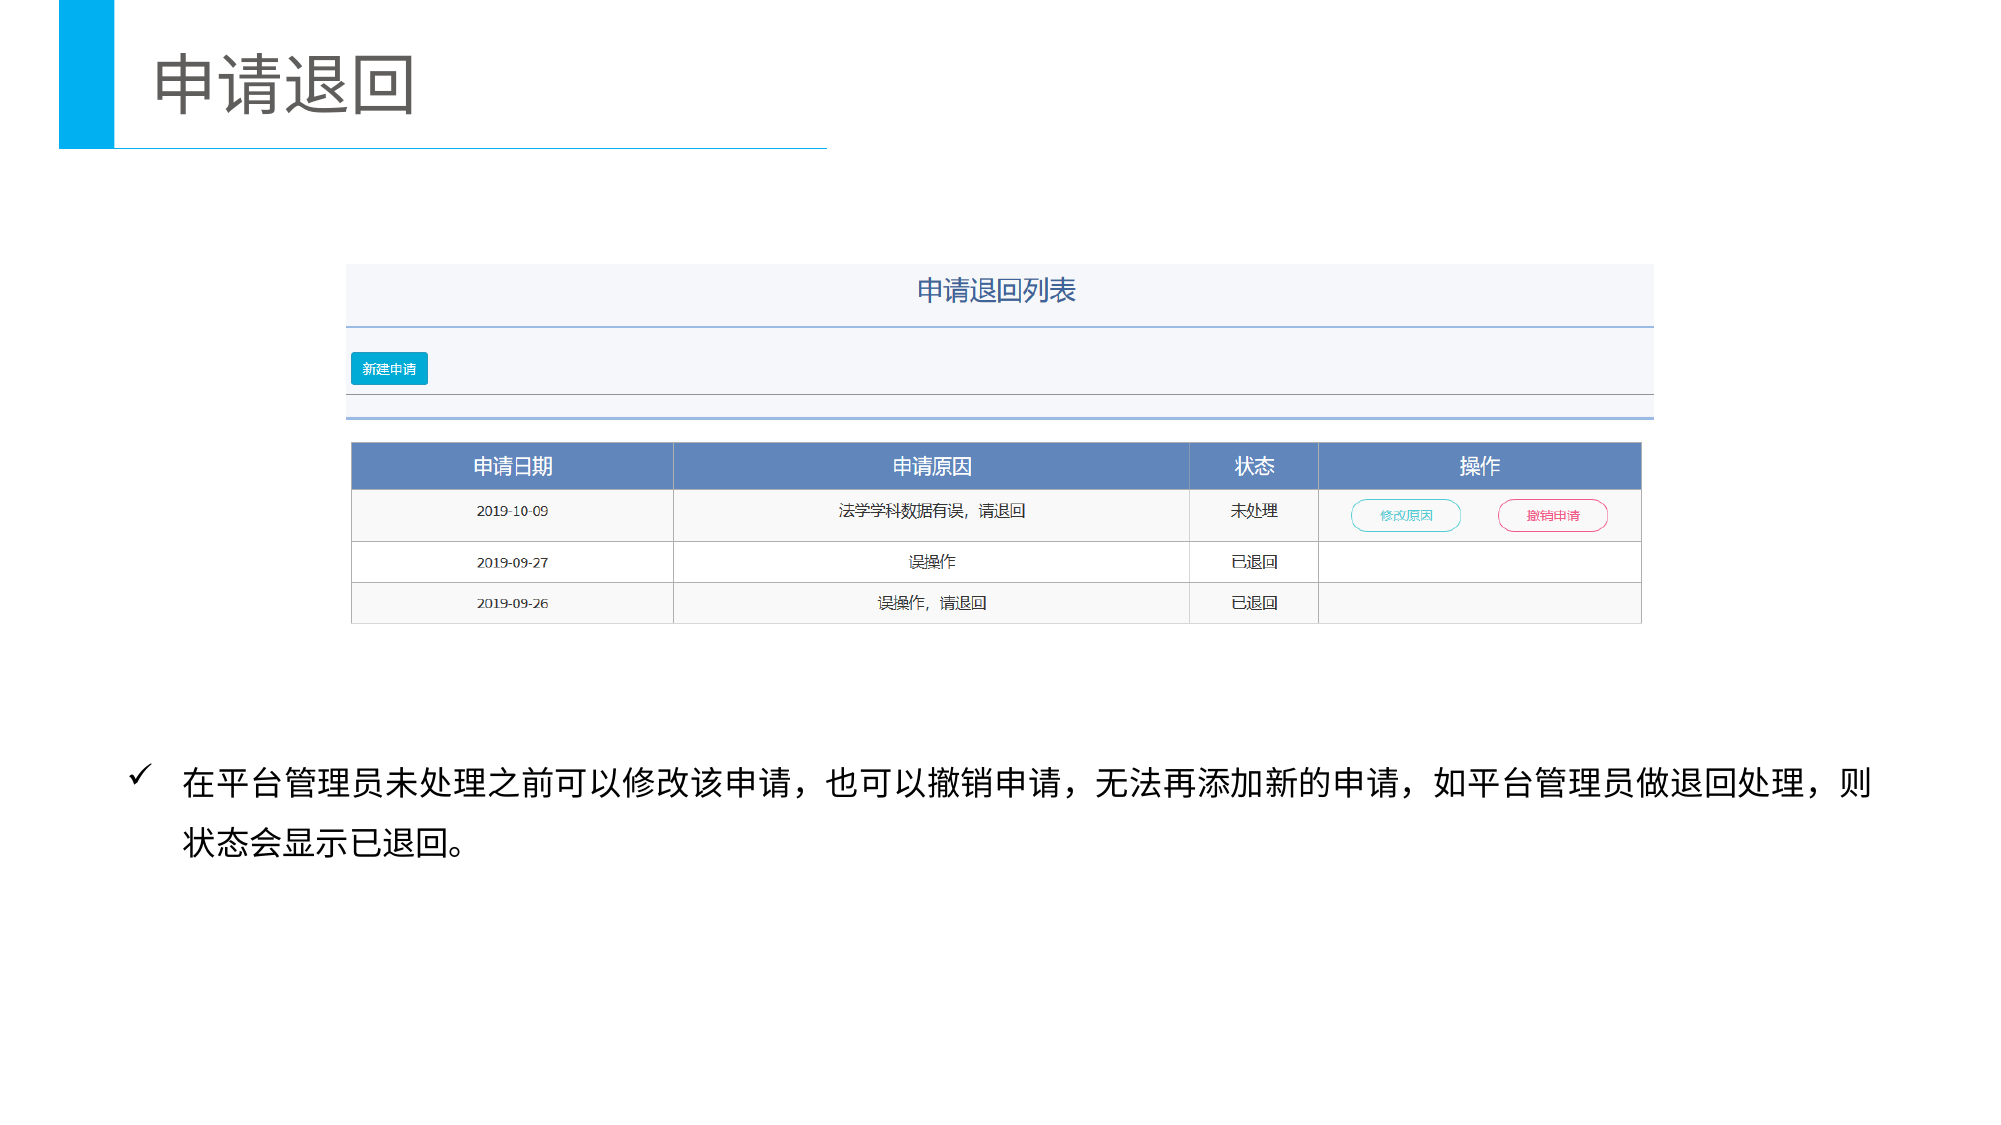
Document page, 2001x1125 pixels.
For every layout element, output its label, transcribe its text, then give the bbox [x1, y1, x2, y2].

text_box 在平台管理员未处理之前可以修改该申请，也可以撤销申请，无法再添加新的申请，如平台管理员做退回处理，则状态会显示已退回。 [111, 734, 1888, 870]
text_box 申请退回 [135, 35, 1169, 131]
picture [346, 264, 1654, 632]
